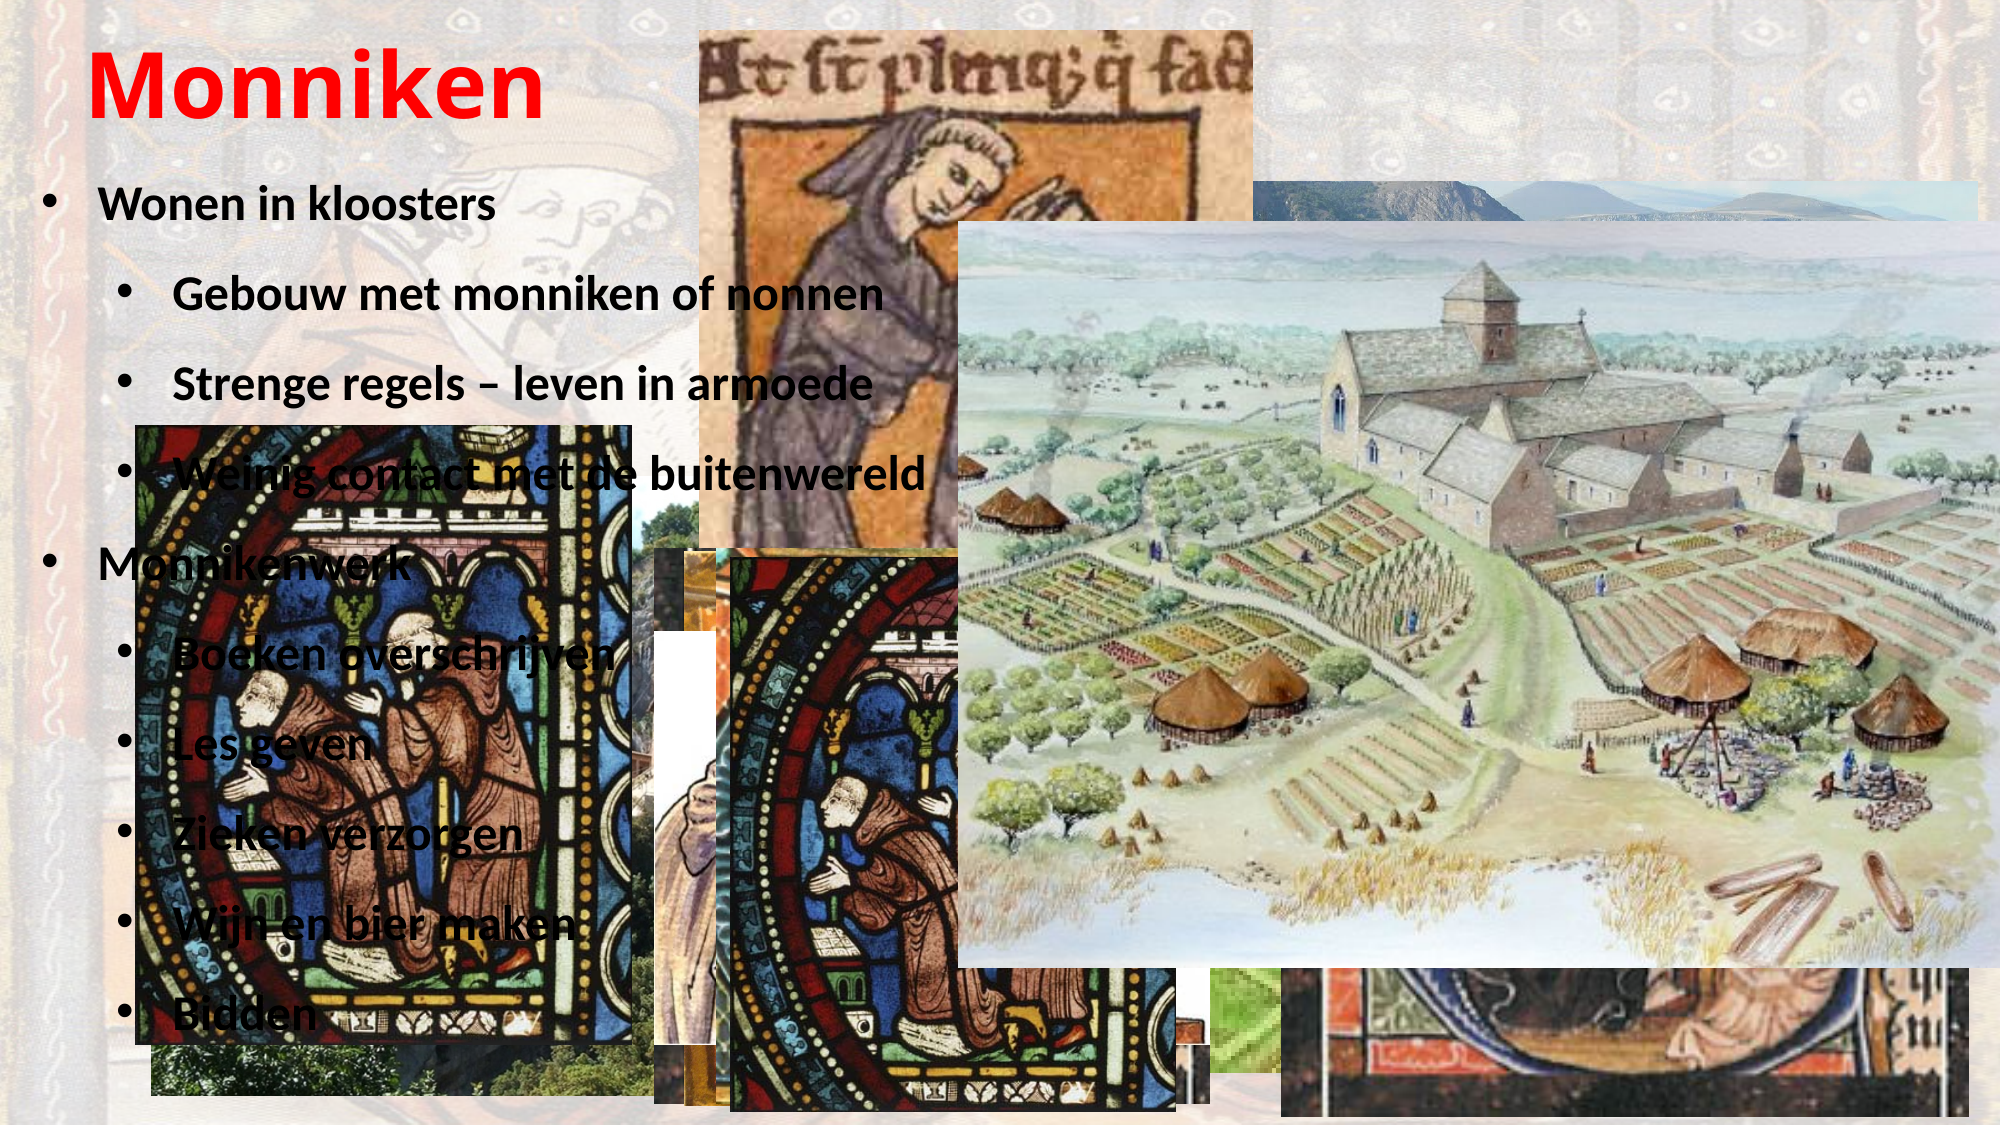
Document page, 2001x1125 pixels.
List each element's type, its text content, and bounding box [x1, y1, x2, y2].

text_box Wonen in kloosters Gebouw met monniken of nonnen Strenge regels – leven in armoede Weinig contact met de buitenwereld Monnikenwerk Boeken overschrijven Les geven Zieken verzorgen Wijn en bier maken Bidden [26, 133, 699, 1048]
title Monniken [69, 25, 1795, 152]
picture [135, 29, 2000, 1117]
